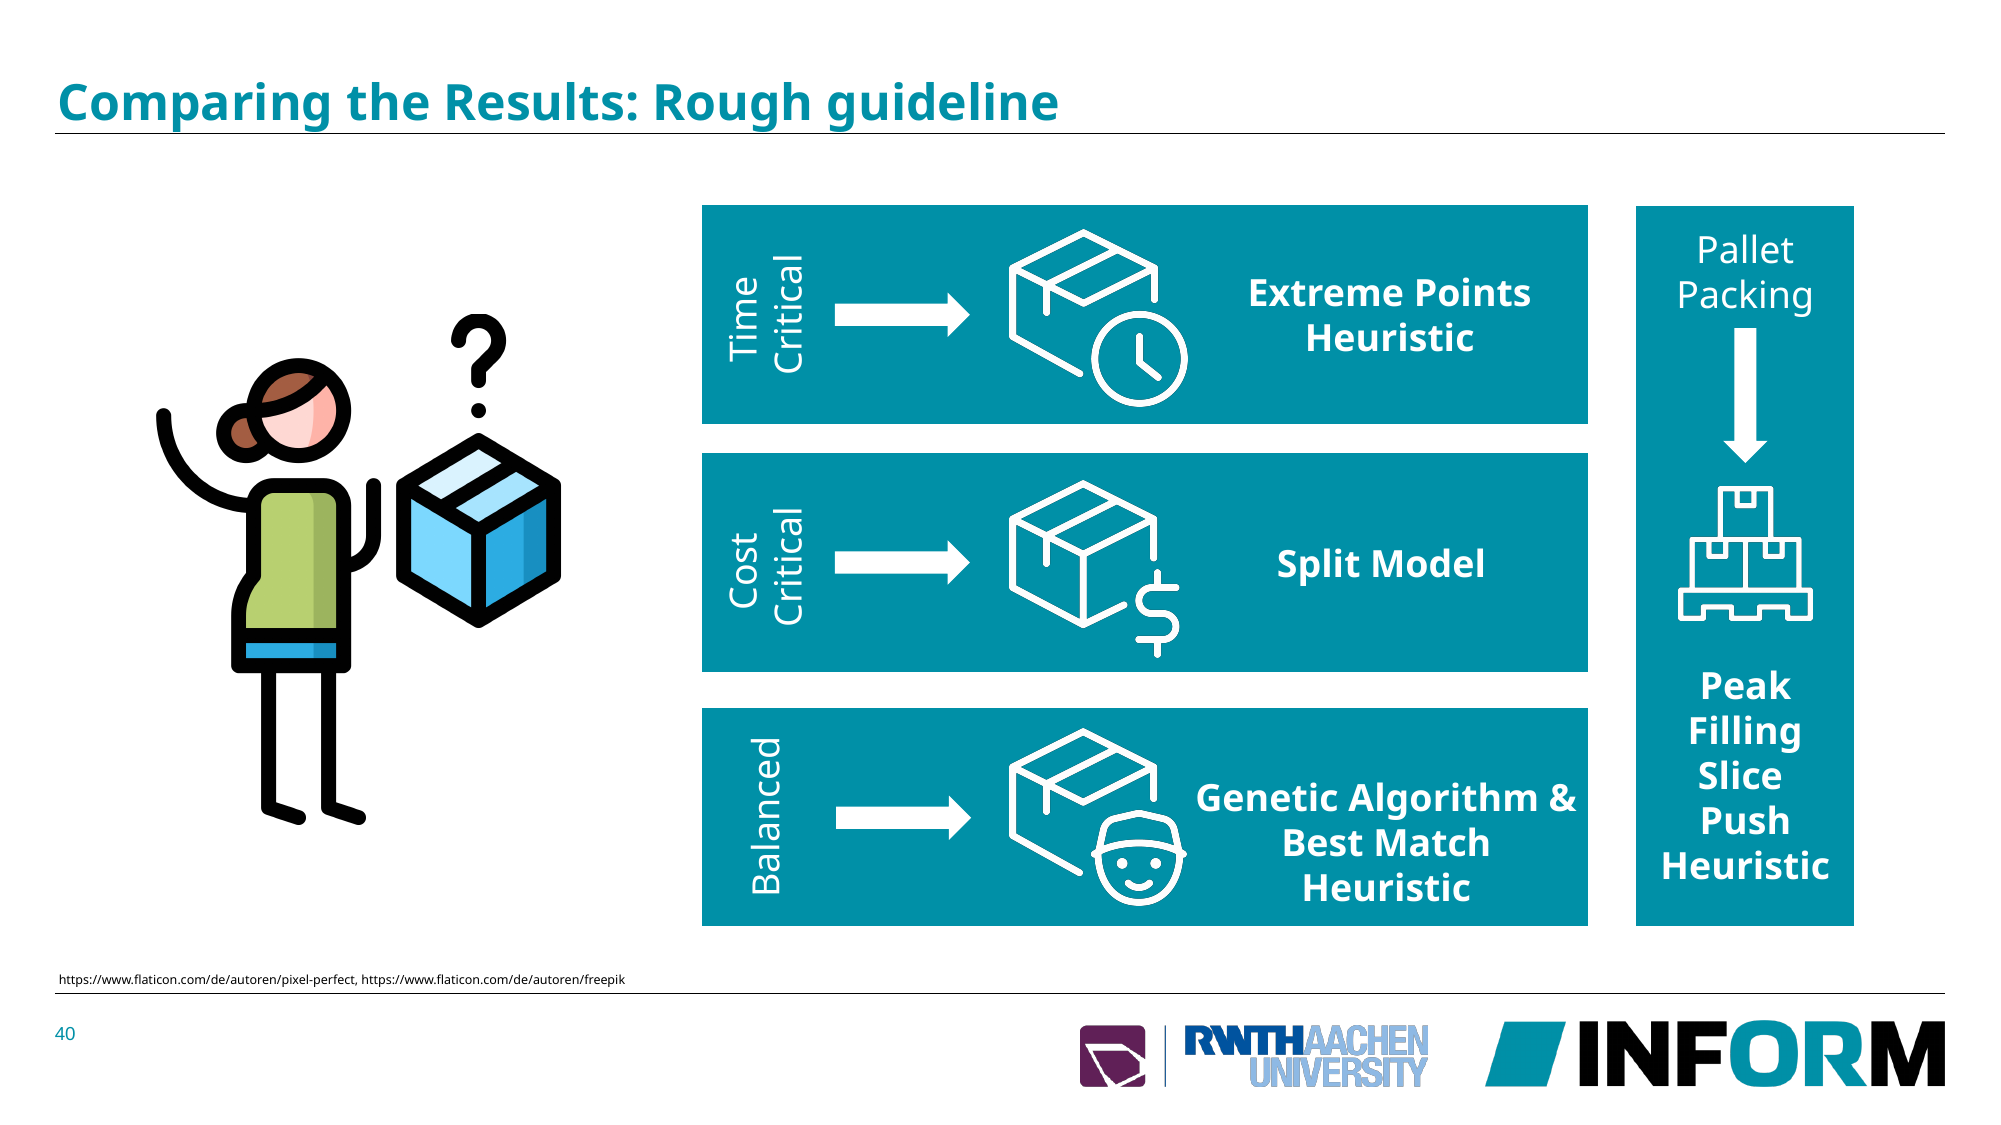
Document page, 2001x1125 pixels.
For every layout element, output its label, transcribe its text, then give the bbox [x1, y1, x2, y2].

picture [1485, 1020, 1945, 1087]
text_box [702, 453, 711, 672]
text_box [1606, 206, 1885, 926]
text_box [703, 708, 1596, 926]
picture [102, 314, 614, 826]
title Comparing the Results: Rough guideline [42, 70, 1948, 143]
picture [1009, 480, 1187, 658]
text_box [711, 437, 1576, 696]
picture [1009, 229, 1187, 407]
text_box [1576, 453, 1588, 672]
picture [1009, 728, 1187, 906]
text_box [703, 185, 1588, 444]
text_box https://www.flaticon.com/de/autoren/pixel-perfect, https://www.flaticon.com/de/autoren/freepik [43, 964, 1117, 1010]
picture [1080, 1025, 1428, 1087]
